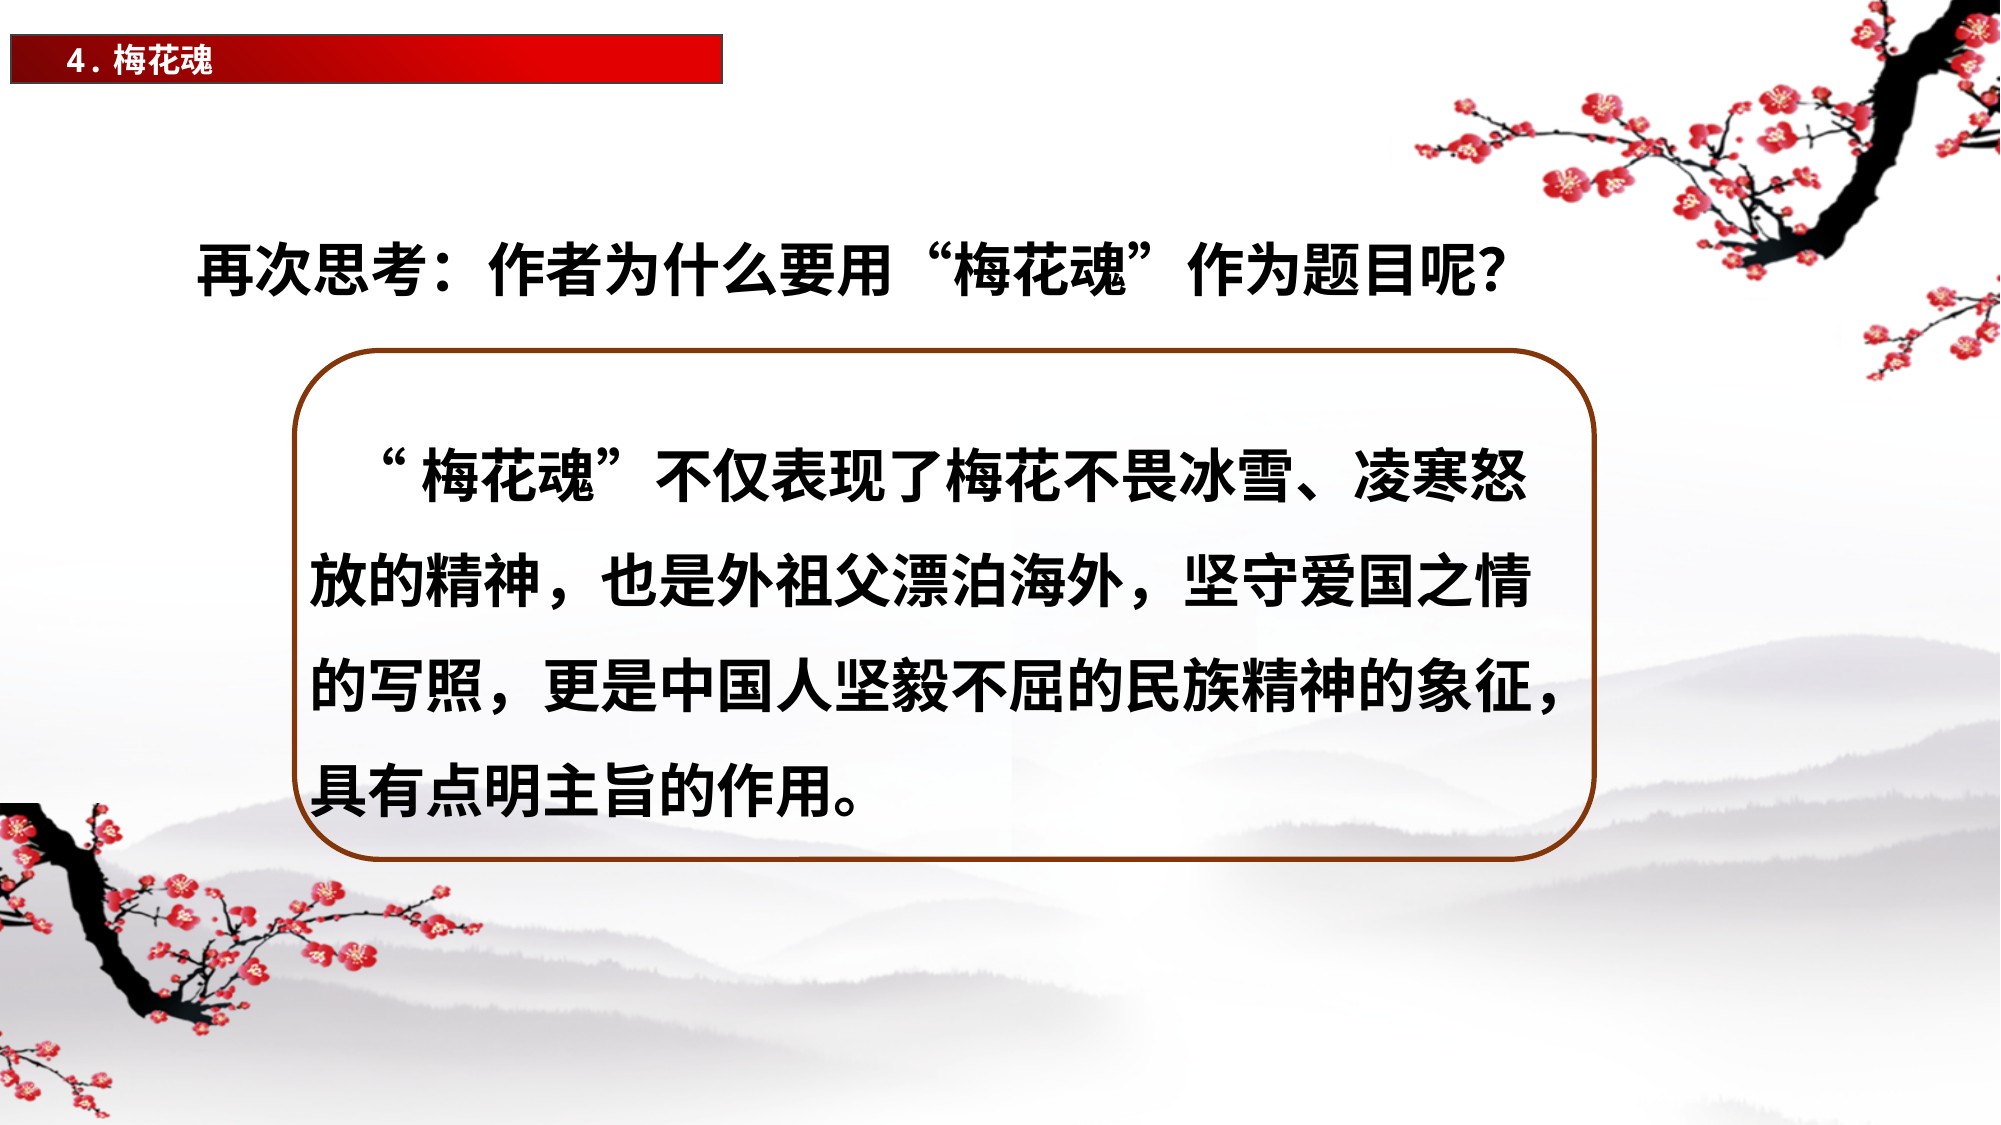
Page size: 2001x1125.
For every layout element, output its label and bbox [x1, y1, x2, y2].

text_box [294, 350, 1595, 860]
picture [0, 0, 2000, 1125]
